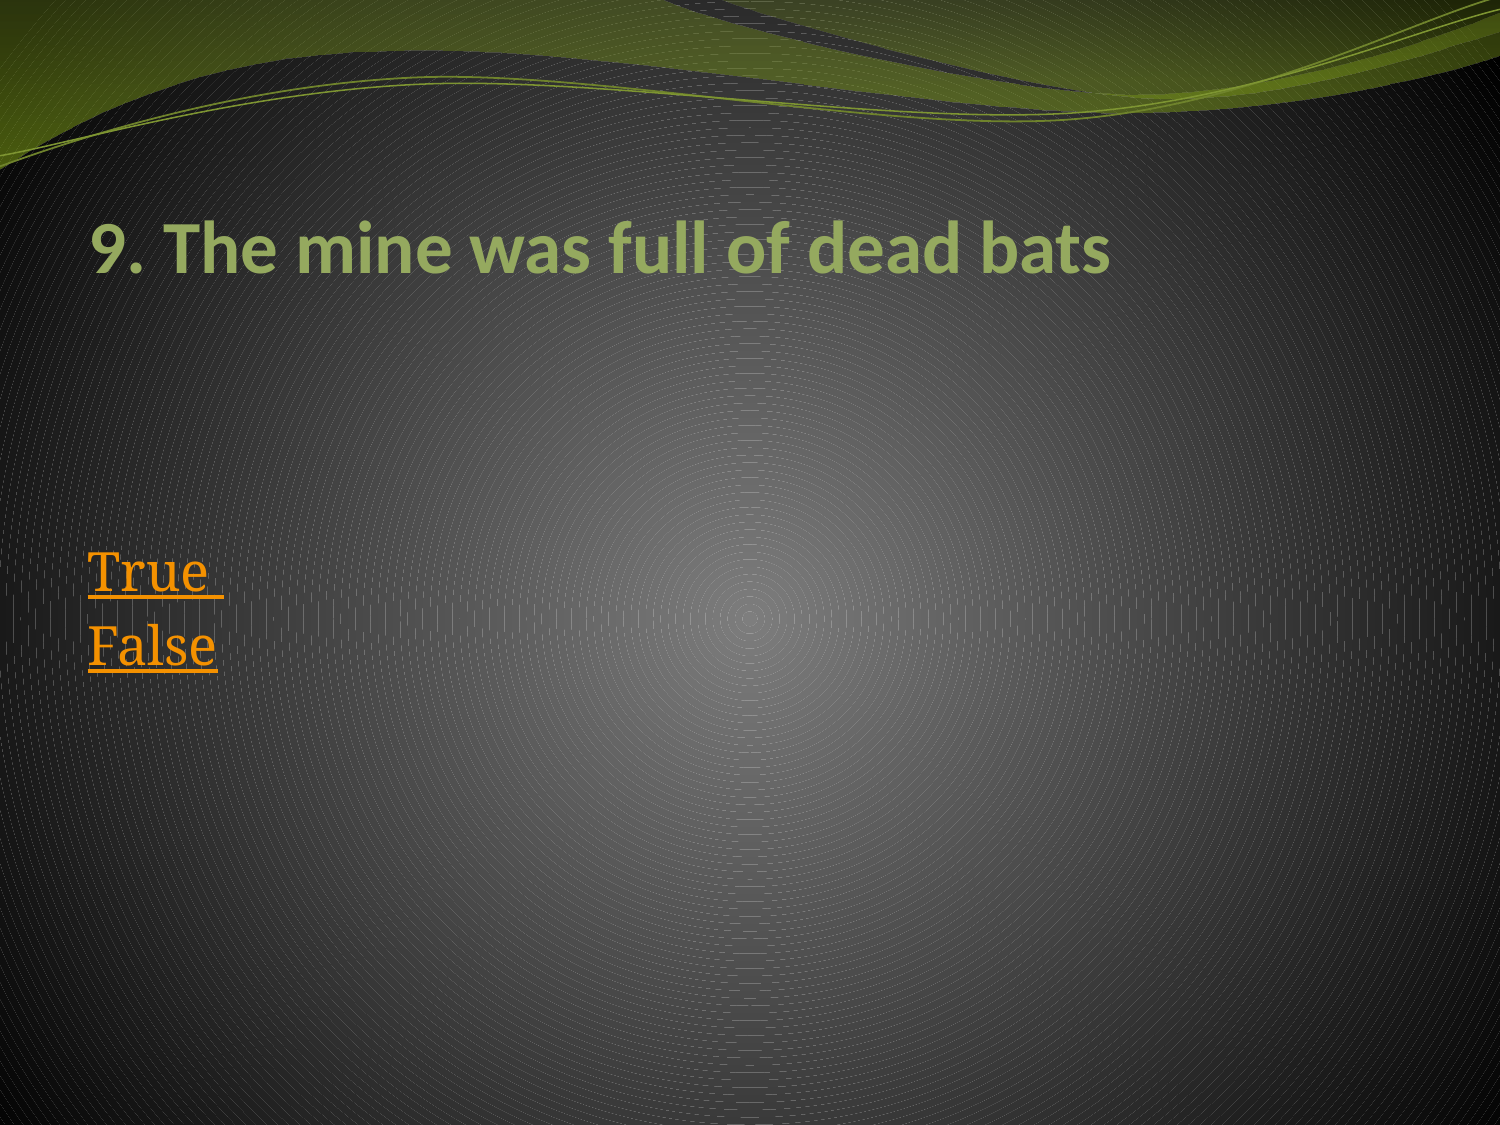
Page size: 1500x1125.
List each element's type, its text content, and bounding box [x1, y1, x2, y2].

title 9. The mine was full of dead bats [88, 196, 1377, 289]
subtitle True False [87, 529, 1376, 818]
